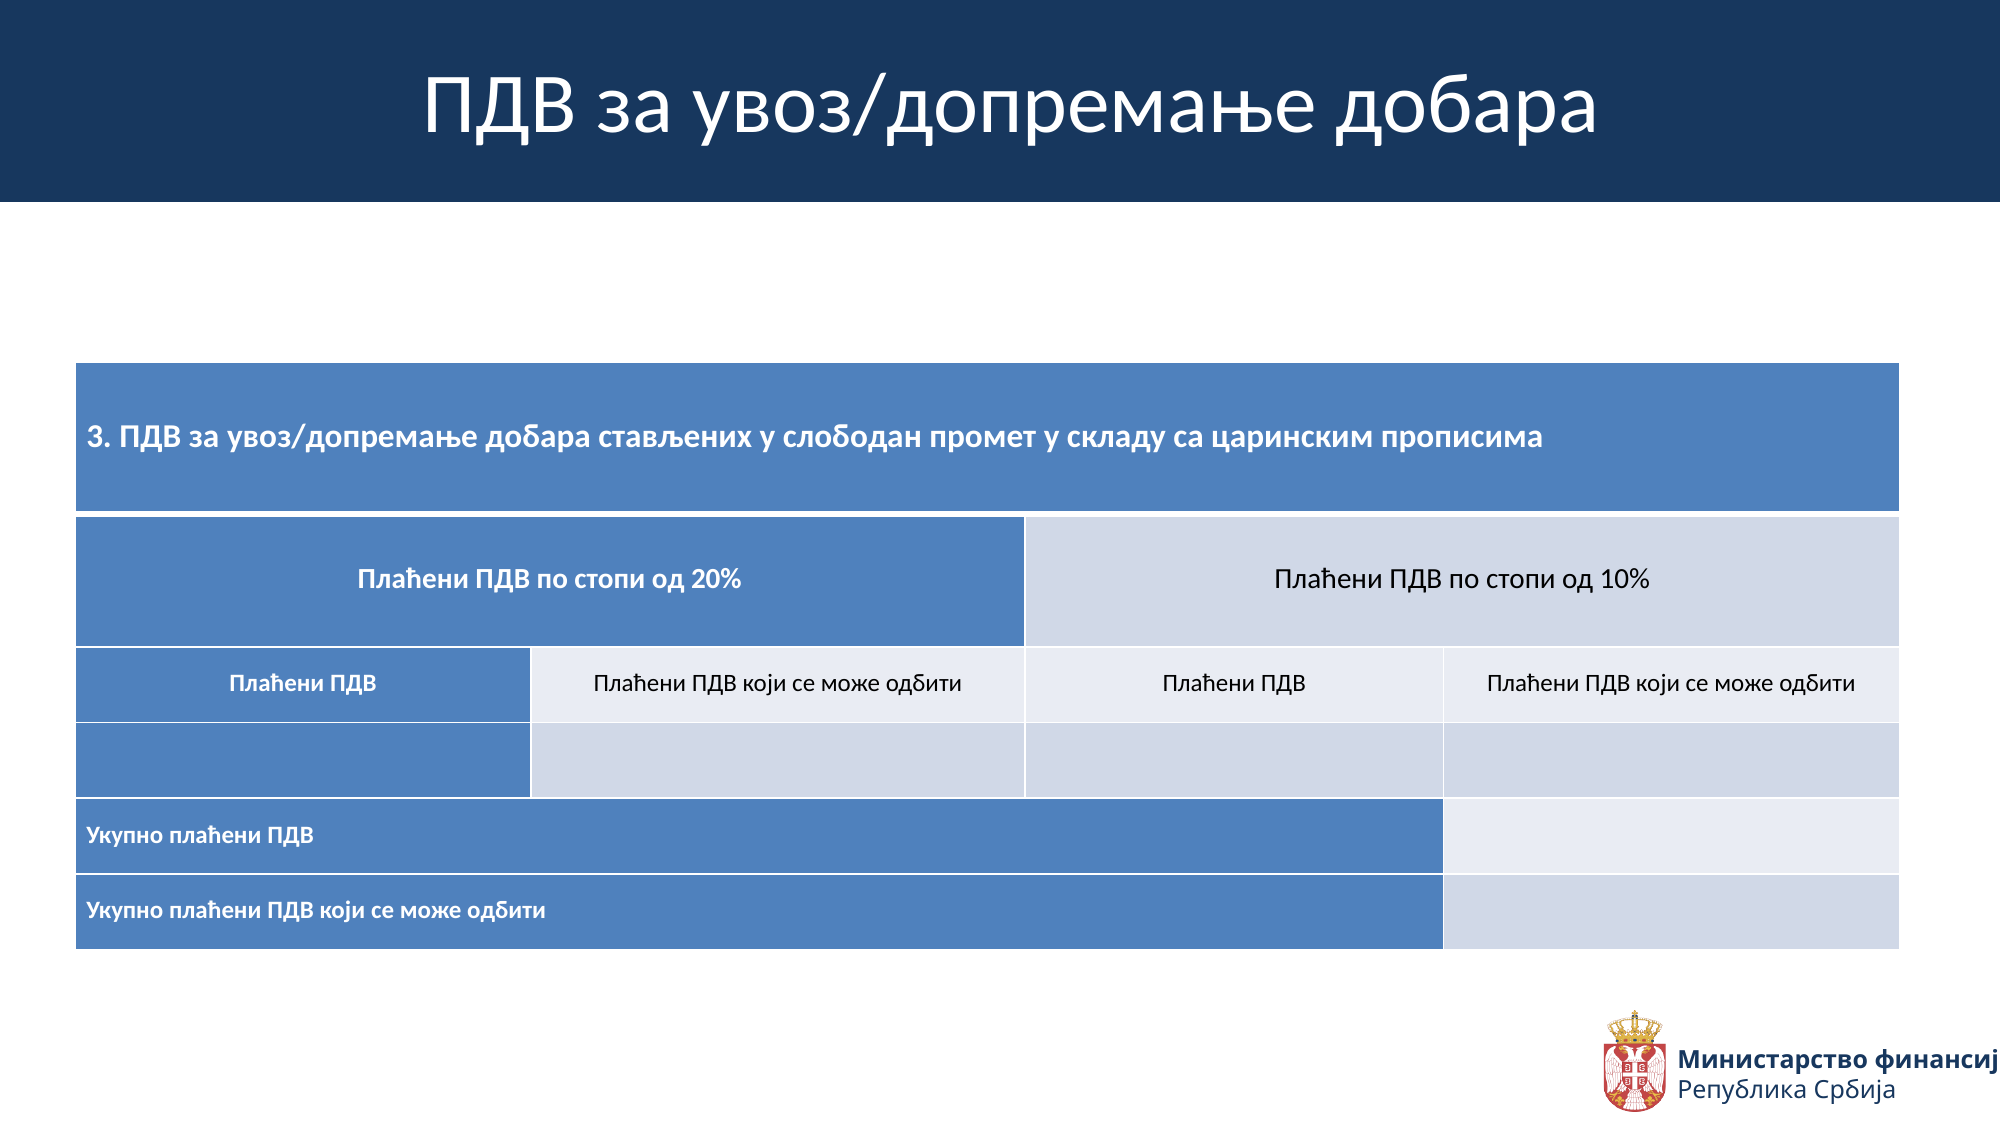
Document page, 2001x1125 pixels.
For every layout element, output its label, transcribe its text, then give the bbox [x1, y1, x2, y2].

table_cell Плаћени ПДВ [76, 648, 530, 722]
table_cell [1444, 799, 1899, 873]
table_cell Плаћени ПДВ по стопи од 10% [1026, 517, 1899, 646]
table_cell Плаћени ПДВ који се може одбити [1444, 648, 1899, 722]
table_cell Плаћени ПДВ по стопи од 20% [76, 517, 1024, 646]
table_cell Укупно плаћени ПДВ [76, 799, 1443, 873]
table_cell [1026, 723, 1443, 797]
text_box Министарство финансија Република Србија [1666, 1036, 2000, 1111]
text_box [1603, 1010, 1666, 1112]
table_cell Плаћени ПДВ [1026, 648, 1443, 722]
text_box [0, 0, 2000, 202]
table_cell [1444, 723, 1899, 797]
table_cell Плаћени ПДВ који се може одбити [532, 648, 1024, 722]
table_cell [1444, 875, 1899, 949]
table_header 3. ПДВ за увоз/допремање добара стављених у слободан промет у складу са царинским прописима [76, 363, 1899, 511]
text_box [1080, 355, 1974, 596]
table_cell [532, 723, 1024, 797]
text_box ПДВ за увоз/допремање добара [50, 24, 1974, 186]
text_box [1007, 347, 2000, 408]
table_cell Укупно плаћени ПДВ који се може одбити [76, 875, 1443, 949]
table_cell [76, 723, 530, 797]
